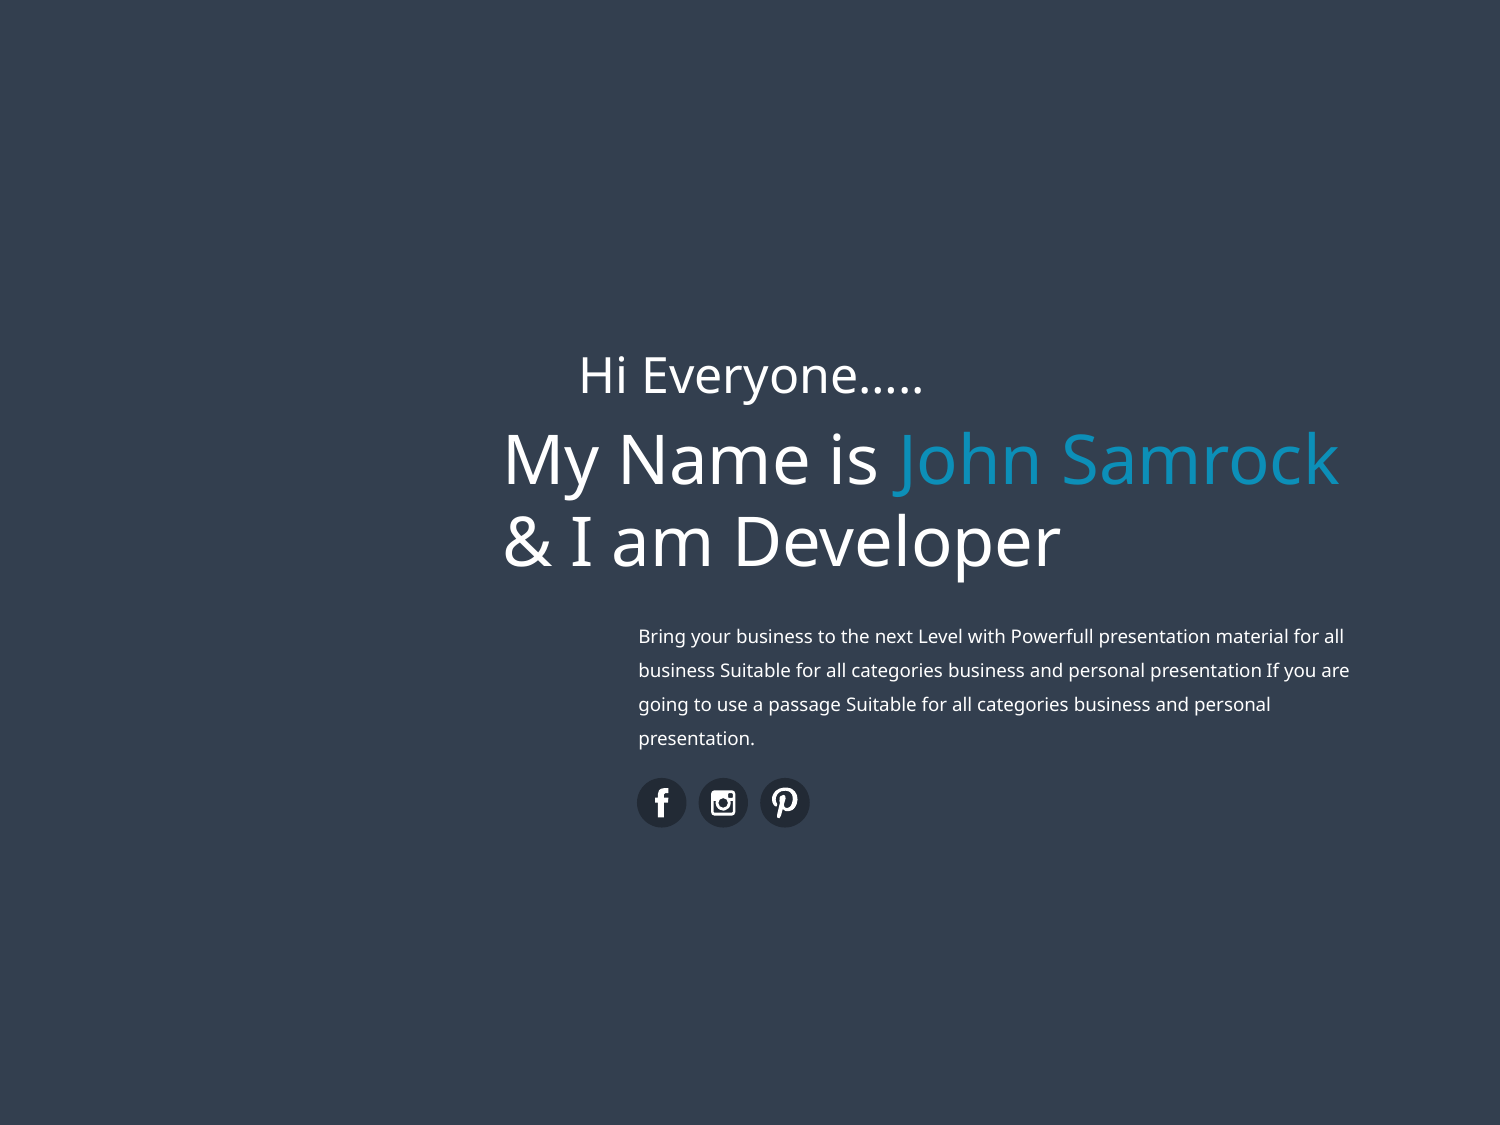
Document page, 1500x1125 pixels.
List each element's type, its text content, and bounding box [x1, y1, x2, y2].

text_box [760, 777, 810, 828]
text_box Hi Everyone….. [563, 336, 941, 408]
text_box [698, 777, 748, 828]
text_box Bring your business to the next Level with Powerfull presentation material for all business Suitable for all categories business and personal presentation If you are going to use a passage Suitable for all categories business and personal presentation. [623, 606, 1397, 757]
text_box My Name is John Samrock & I am Developer [487, 408, 1355, 588]
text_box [636, 777, 687, 828]
